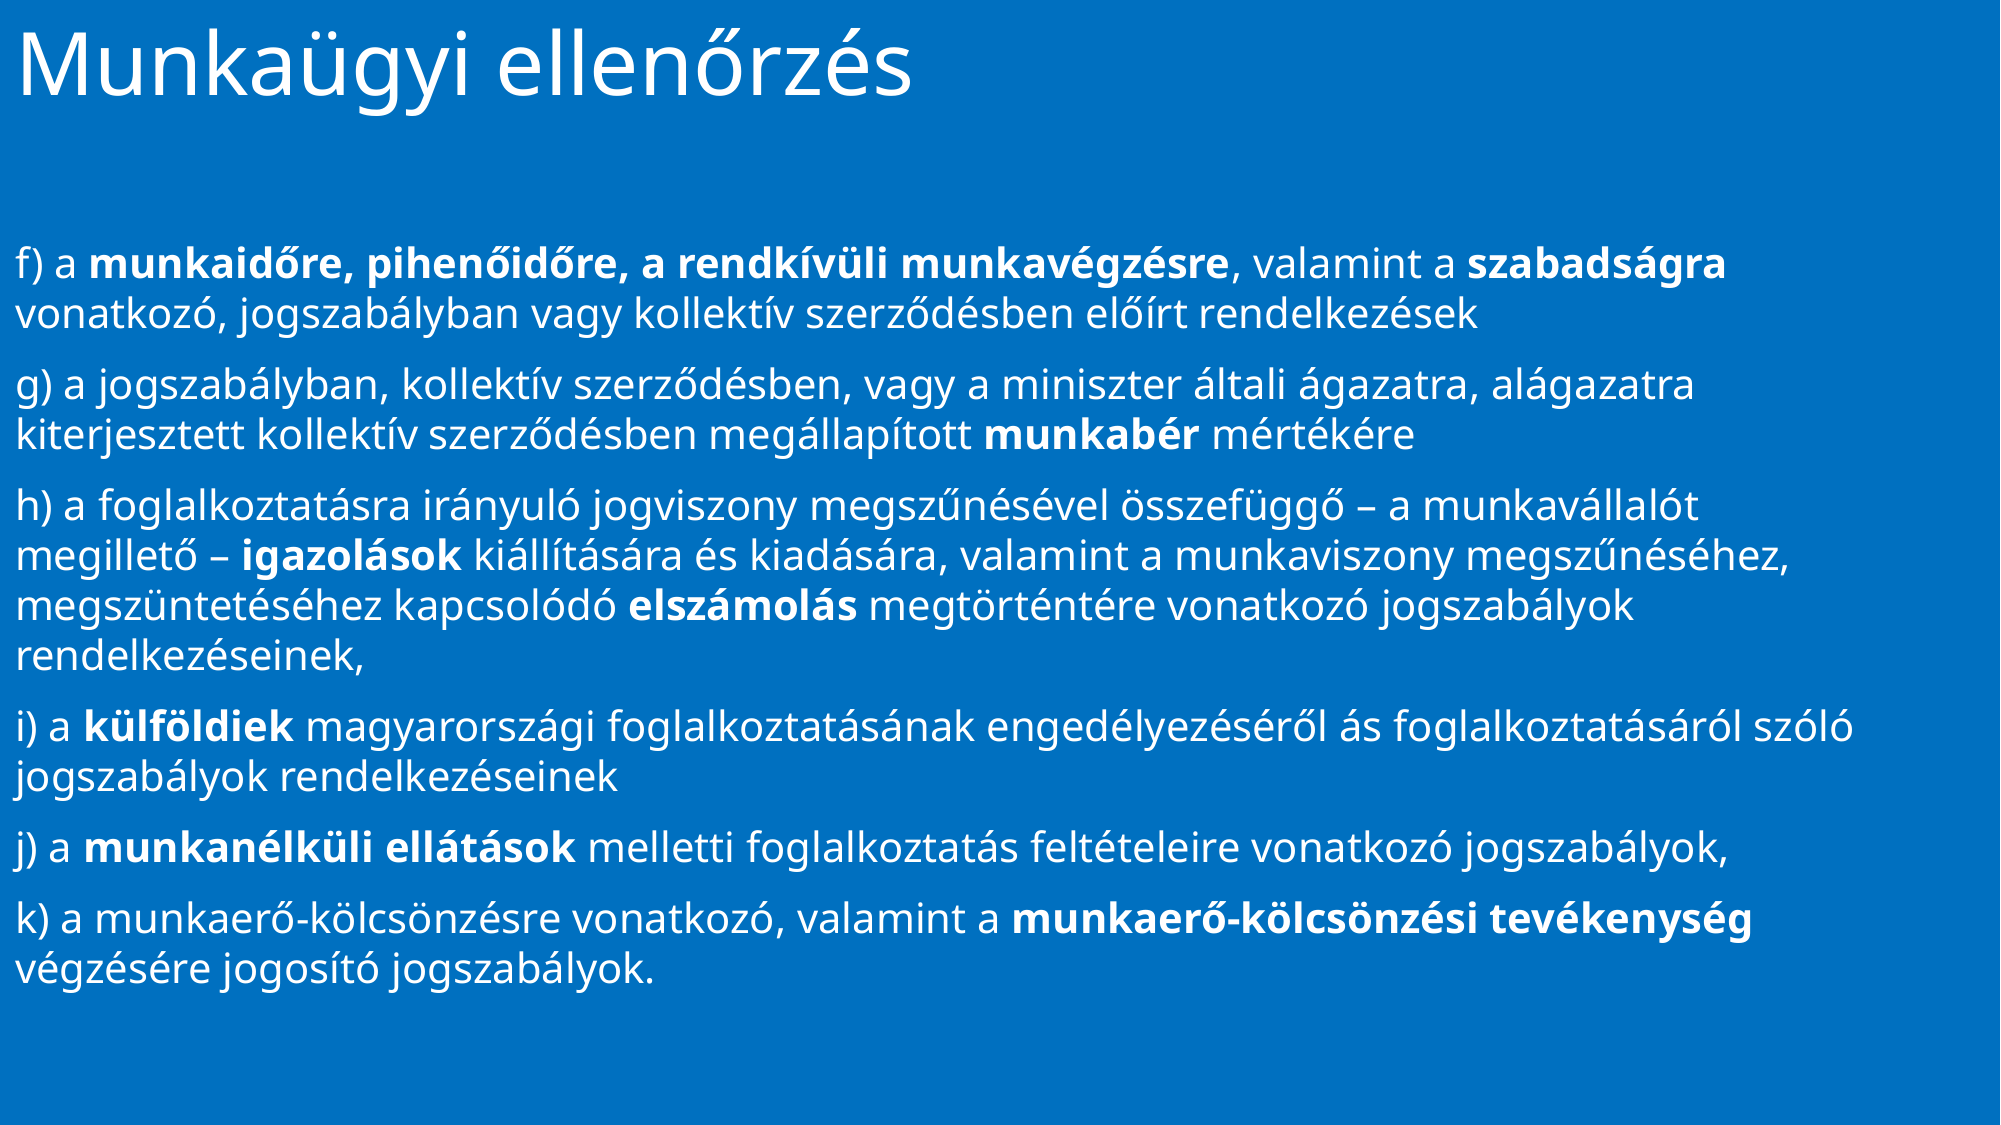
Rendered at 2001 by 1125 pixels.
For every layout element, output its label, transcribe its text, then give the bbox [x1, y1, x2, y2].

list f) a munkaidőre, pihenőidőre, a rendkívüli munkavégzésre, valamint a szabadságra vonatkozó, jogszabályban vagy kollektív szerződésben előírt rendelkezések g) a jogszabályban, kollektív szerződésben, vagy a miniszter általi ágazatra, alágazatra kiterjesztett kollektív szerződésben megállapított munkabér mértékére h) a foglalkoztatásra irányuló jogviszony megszűnésével összefüggő – a munkavállalót megillető – igazolások kiállítására és kiadására, valamint a munkaviszony megszűnéséhez, megszüntetéséhez kapcsolódó elszámolás megtörténtére vonatkozó jogszabályok rendelkezéseinek, i) a külföldiek magyarországi foglalkoztatásának engedélyezéséről ás foglalkoztatásáról szóló jogszabályok rendelkezéseinek j) a munkanélküli ellátások melletti foglalkoztatás feltételeire vonatkozó jogszabályok, k) a munkaerő-kölcsönzésre vonatkozó, valamint a munkaerő-kölcsönzési tevékenység végzésére jogosító jogszabályok. [0, 229, 1905, 1041]
title Munkaügyi ellenőrzés [0, 0, 1543, 229]
